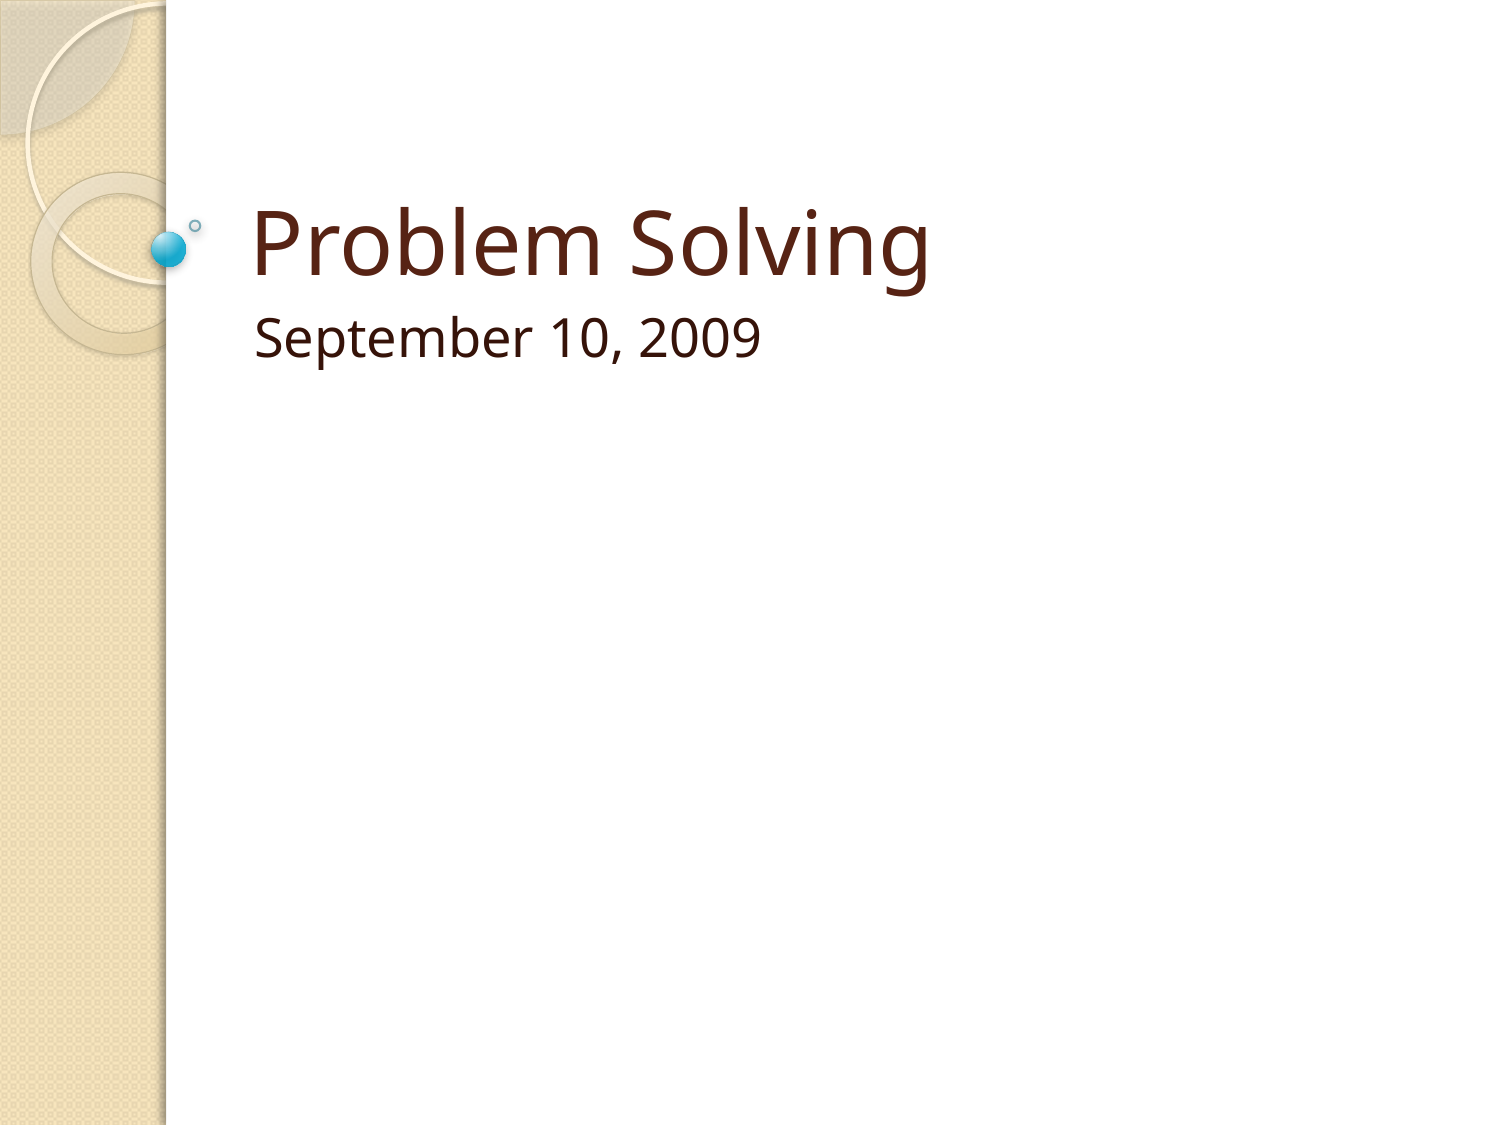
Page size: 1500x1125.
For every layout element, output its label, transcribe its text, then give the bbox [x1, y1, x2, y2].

subtitle September 10, 2009 [234, 303, 1450, 591]
title Problem Solving [234, 59, 1450, 301]
